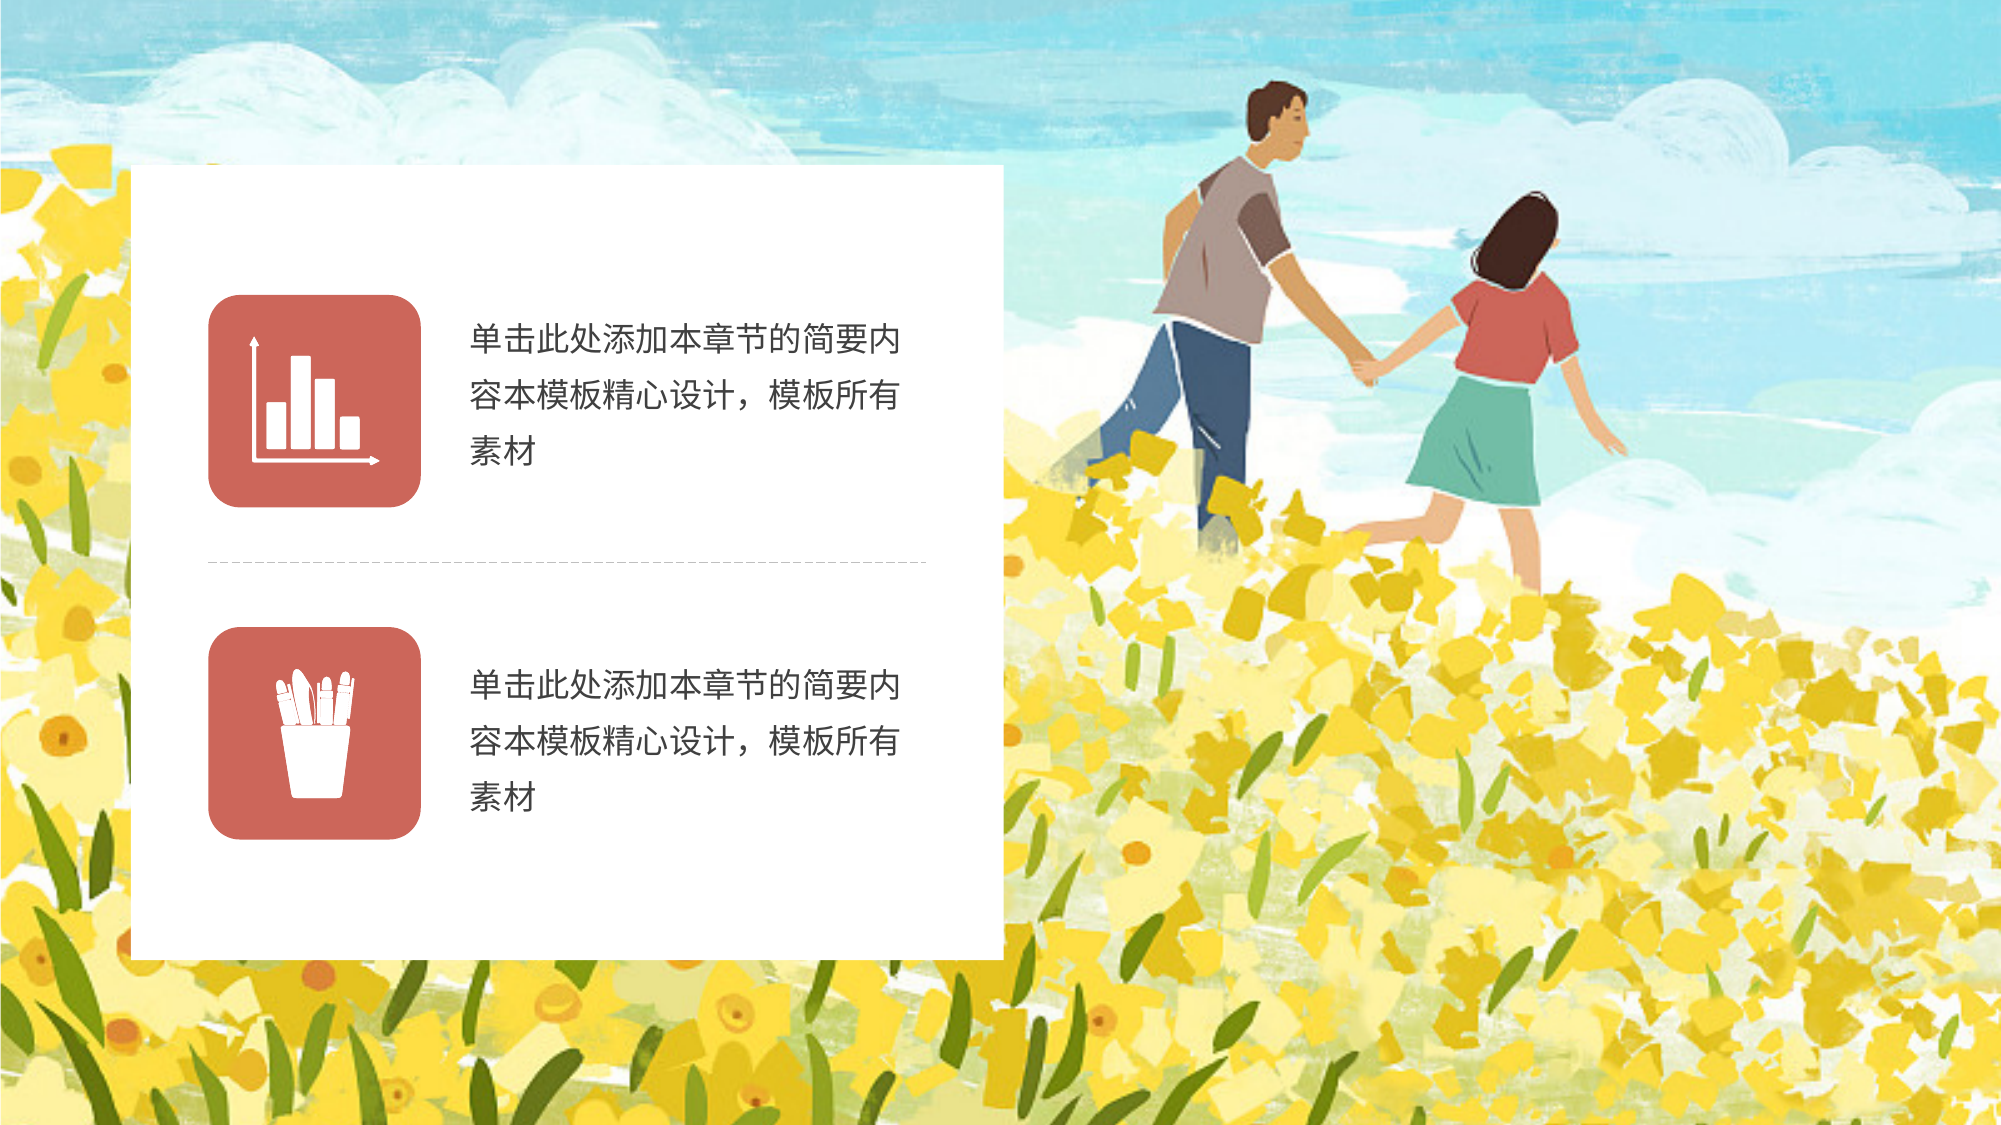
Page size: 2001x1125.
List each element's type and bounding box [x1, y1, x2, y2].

picture [0, 0, 2001, 1125]
text_box [274, 668, 355, 799]
text_box [249, 336, 380, 466]
